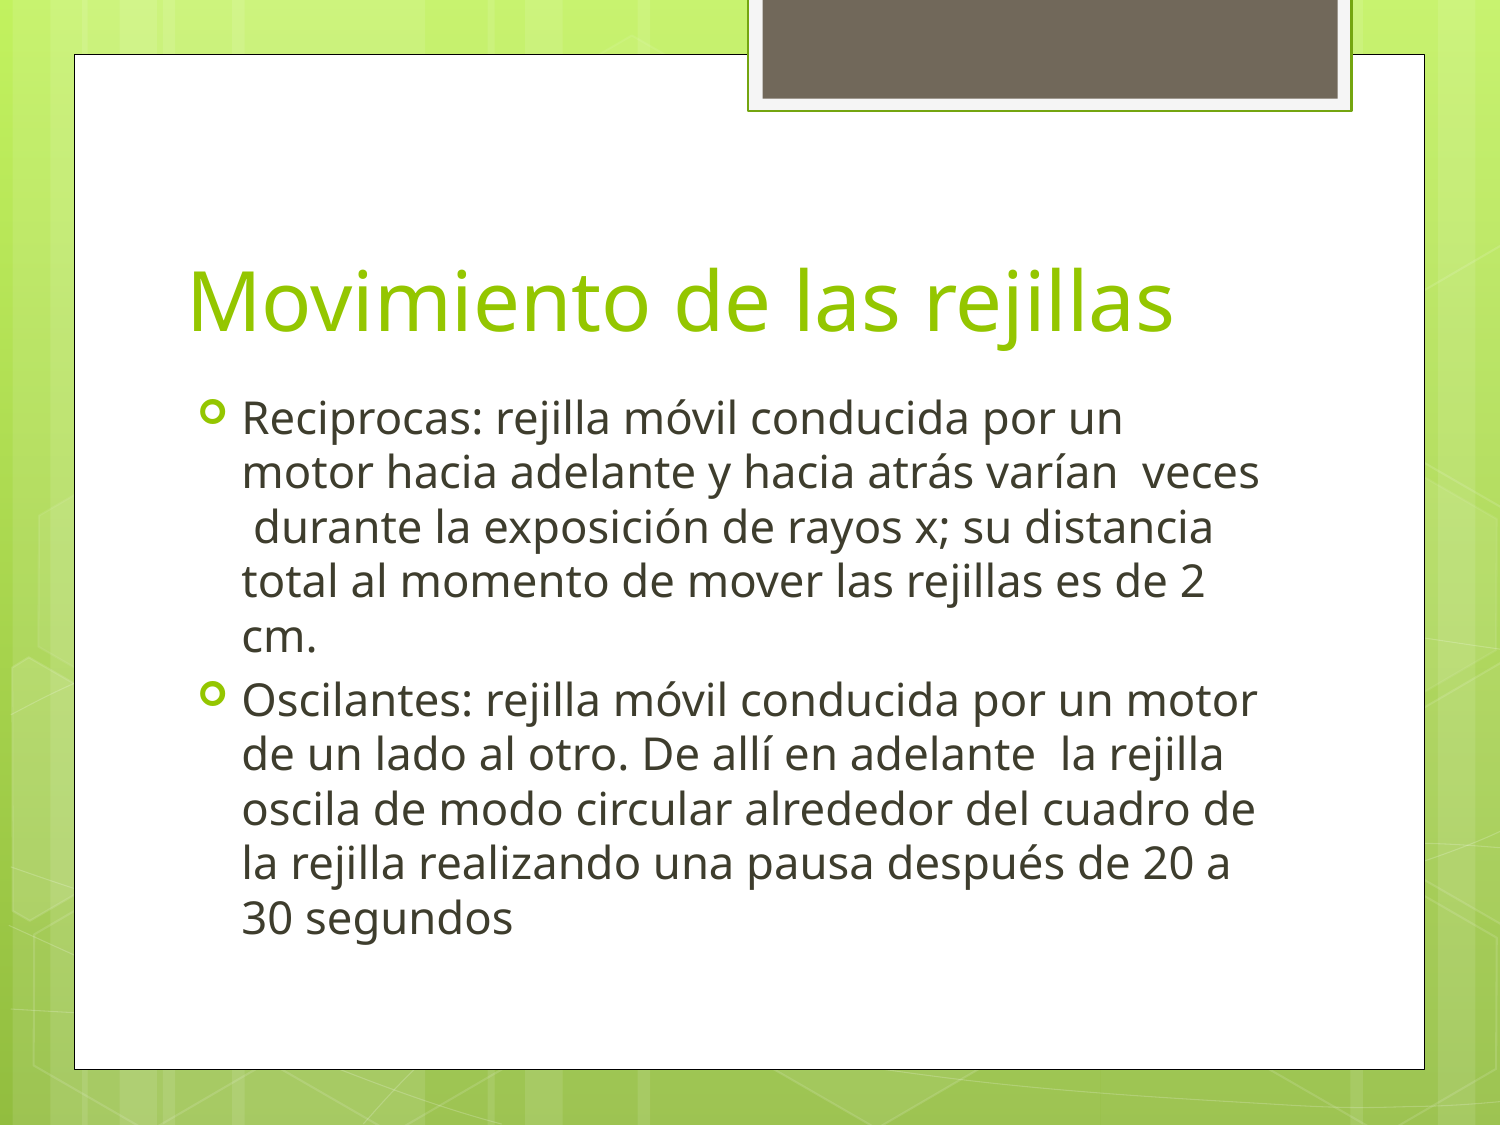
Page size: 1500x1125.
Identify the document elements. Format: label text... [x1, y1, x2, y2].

list Reciprocas: rejilla móvil conducida por un motor hacia adelante y hacia atrás varían veces durante la exposición de rayos x; su distancia total al momento de mover las rejillas es de 2 cm. Oscilantes: rejilla móvil conducida por un motor de un lado al otro. De allí en adelante la rejilla oscila de modo circular alrededor del cuadro de la rejilla realizando una pausa después de 20 a 30 segundos [171, 381, 1283, 957]
title Movimiento de las rejillas [171, 168, 1324, 357]
